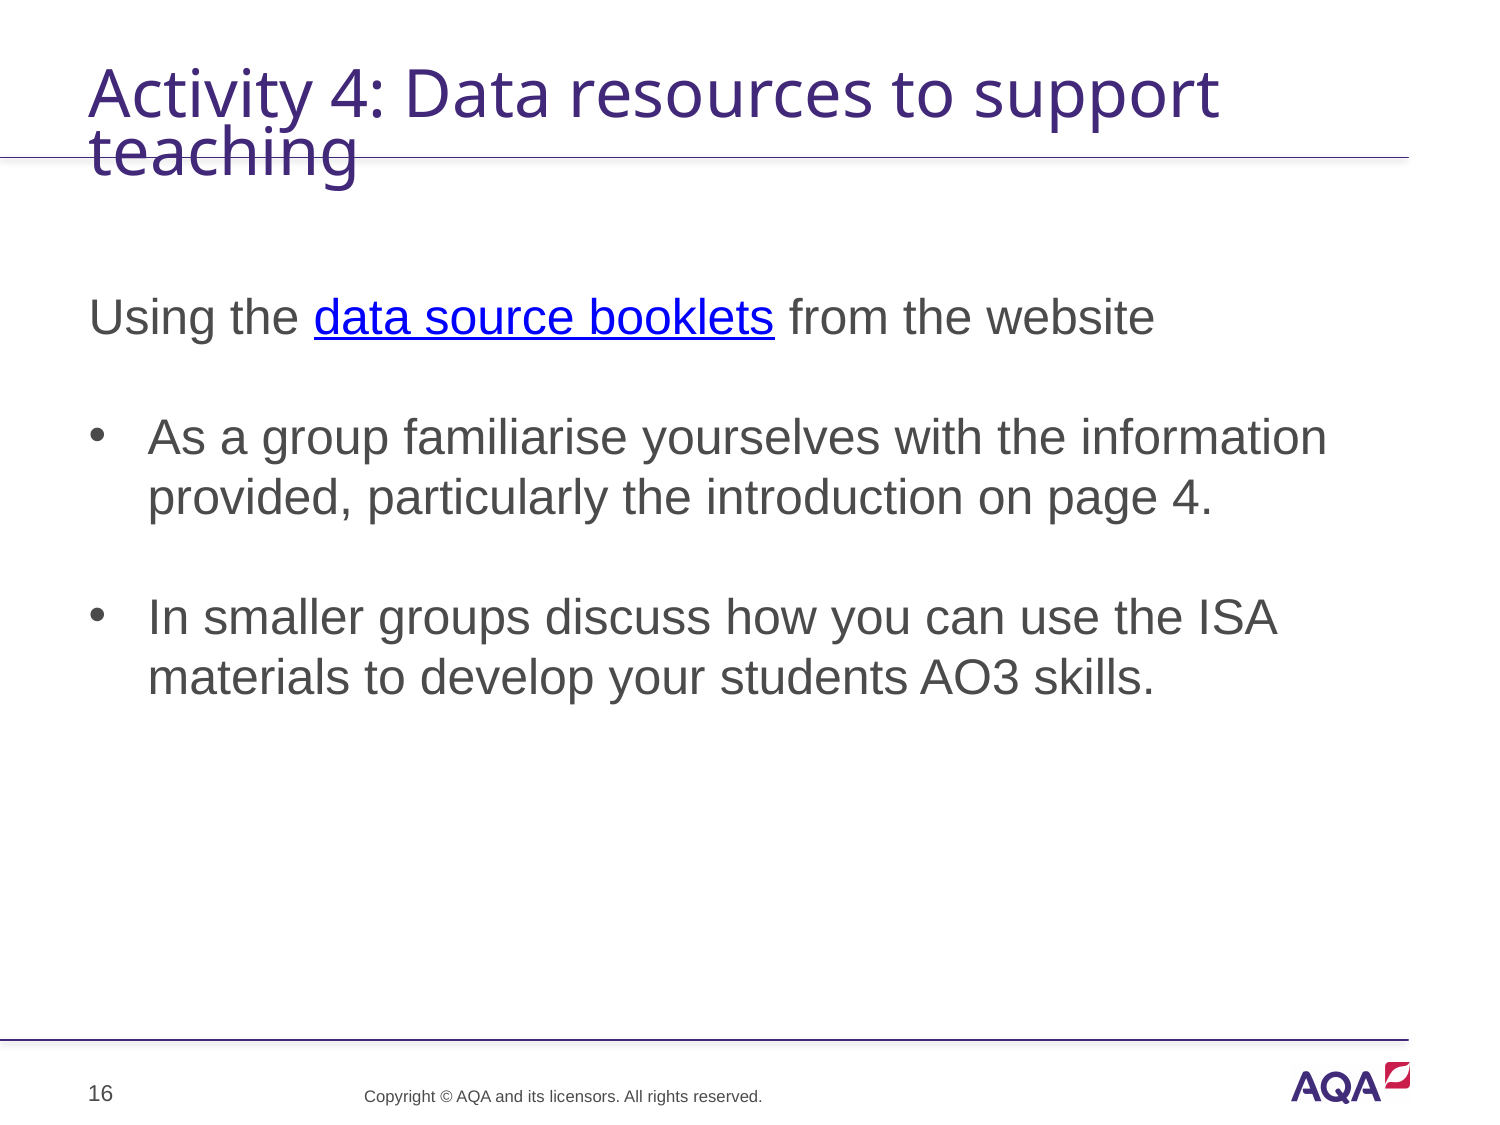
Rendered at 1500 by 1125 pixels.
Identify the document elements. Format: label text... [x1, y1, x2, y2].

footer Copyright © AQA and its licensors. All rights reserved. [324, 1084, 764, 1124]
list Using the data source booklets from the website As a group familiarise yourselves with the information provided, particularly the introduction on page 4. In smaller groups discuss how you can use the ISA materials to develop your students AO3 skills. [88, 284, 1409, 1007]
slide_number 16 [72, 1062, 188, 1123]
picture [1291, 1062, 1410, 1104]
title Activity 4: Data resources to support teaching [88, 72, 1409, 144]
